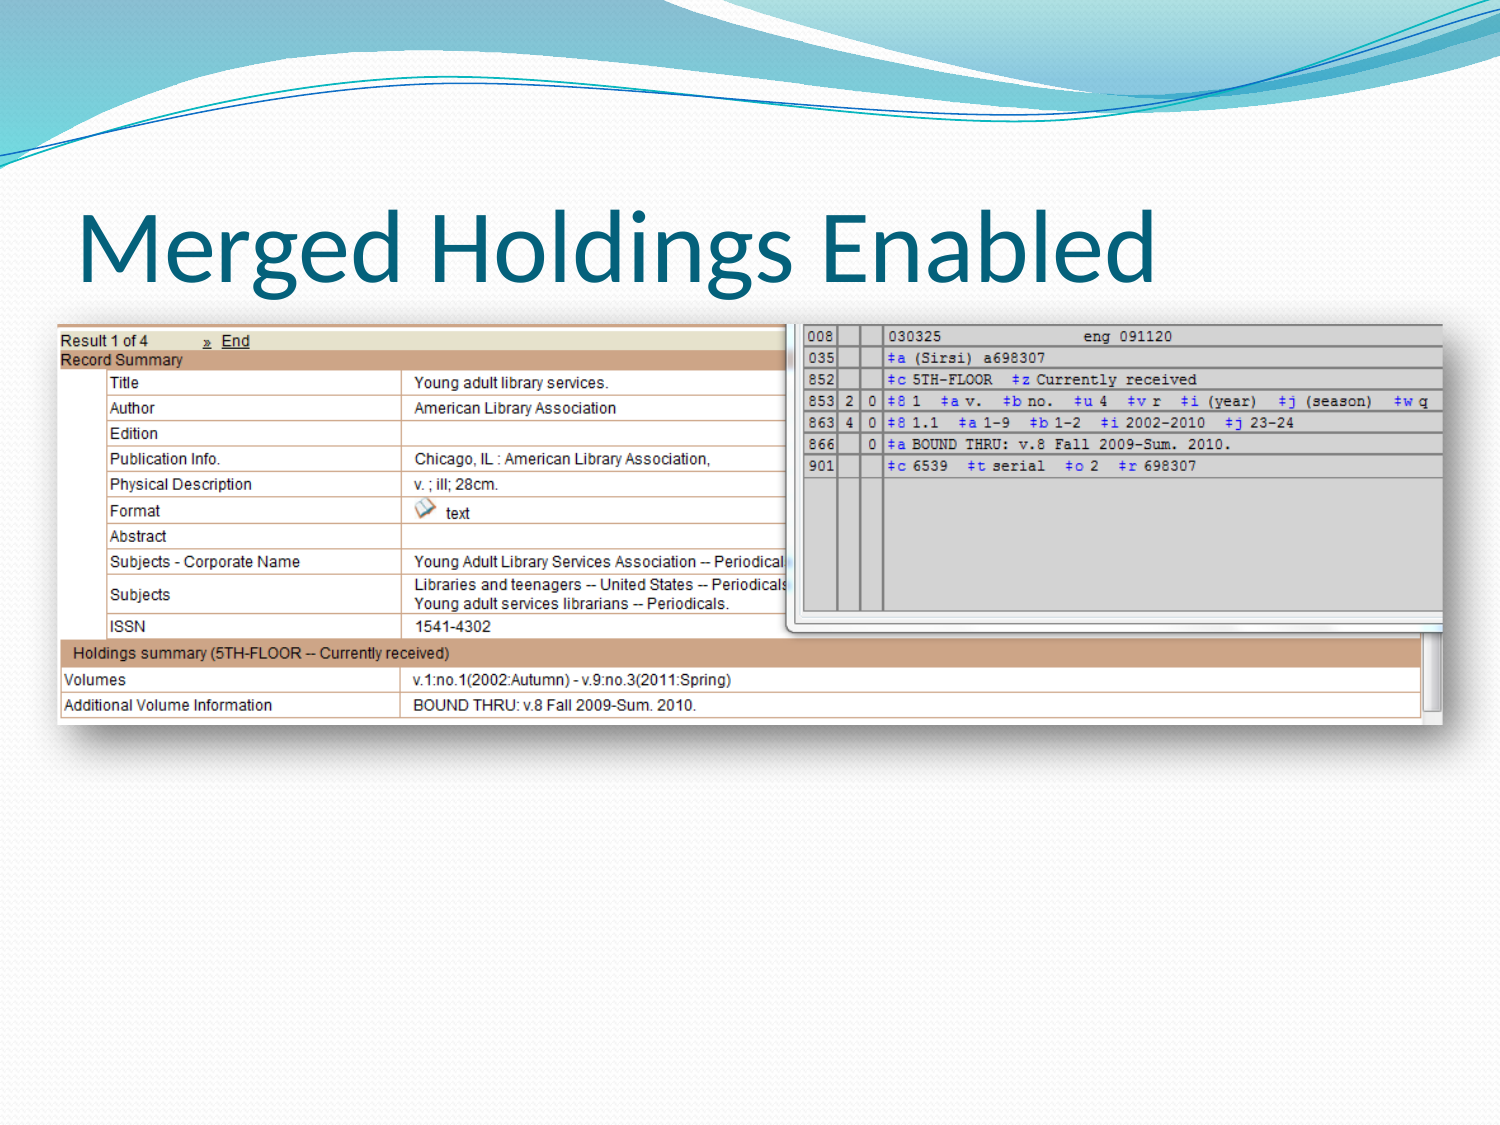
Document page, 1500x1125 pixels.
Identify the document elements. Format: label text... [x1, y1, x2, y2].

title Merged Holdings Enabled [75, 115, 1425, 303]
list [57, 324, 1443, 726]
